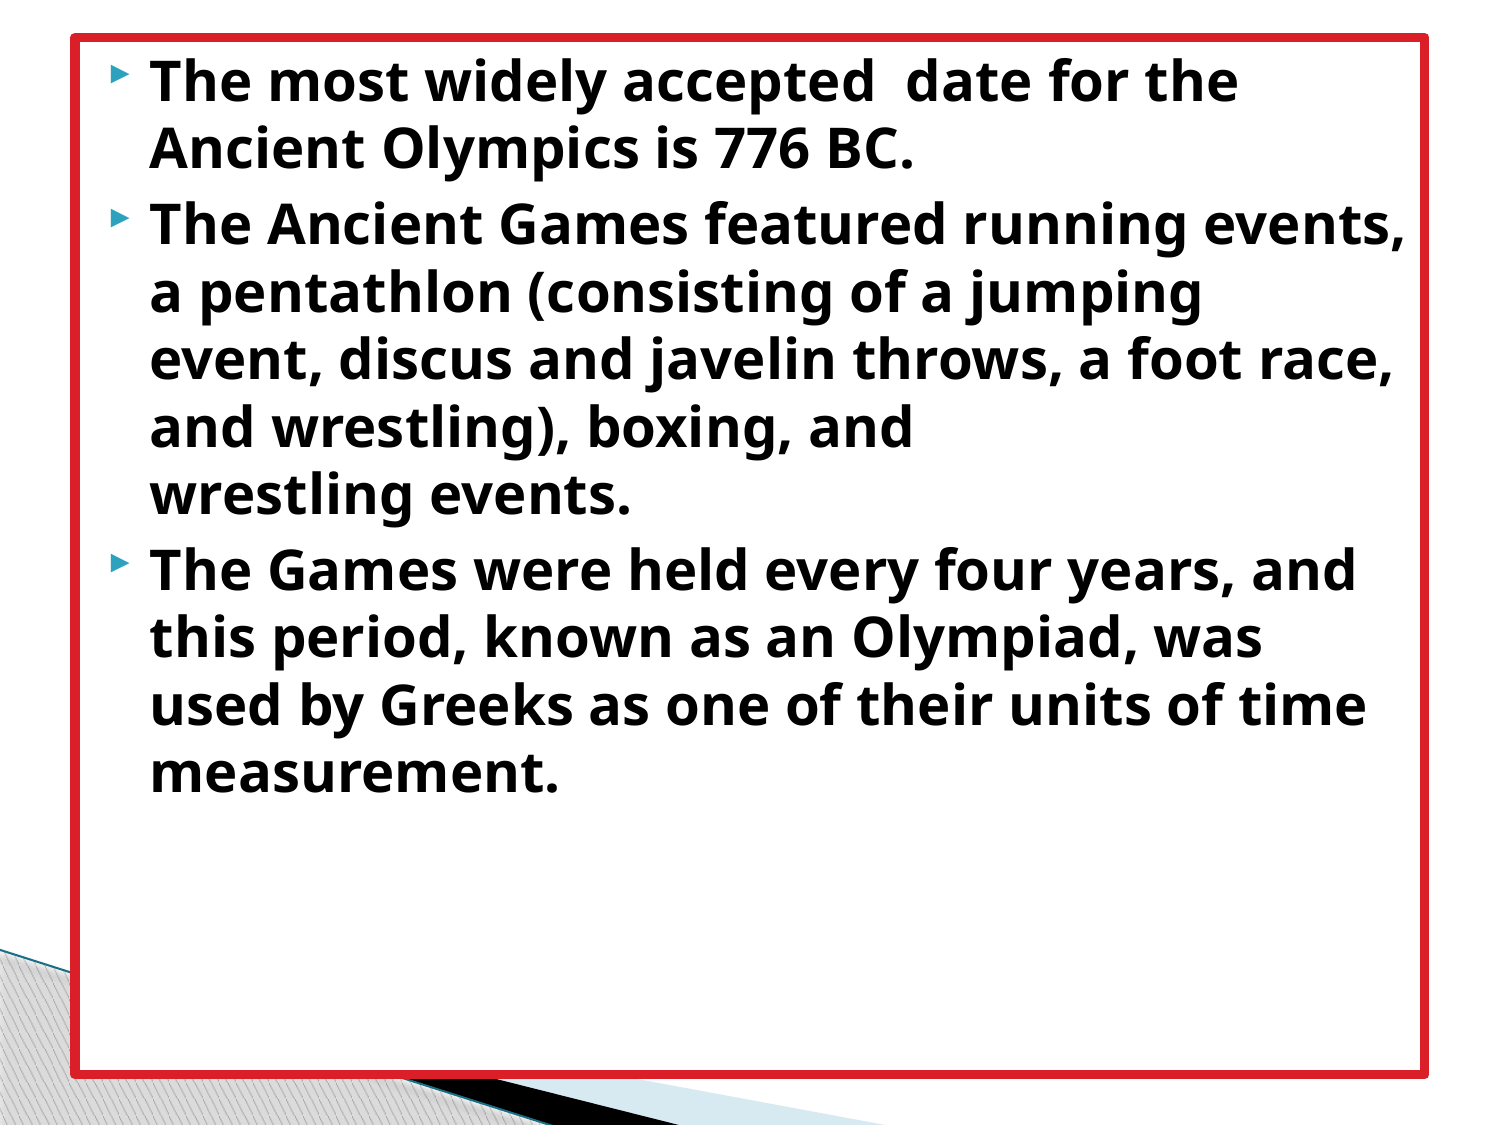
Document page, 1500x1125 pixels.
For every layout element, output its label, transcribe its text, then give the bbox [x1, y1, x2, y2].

list The most widely accepted date for the Ancient Olympics is 776 BC. The Ancient Games featured running events, a pentathlon (consisting of a jumping event, discus and javelin throws, a foot race, and wrestling), boxing, and wrestling events. The Games were held every four years, and this period, known as an Olympiad, was used by Greeks as one of their units of time measurement. [70, 33, 1429, 1079]
